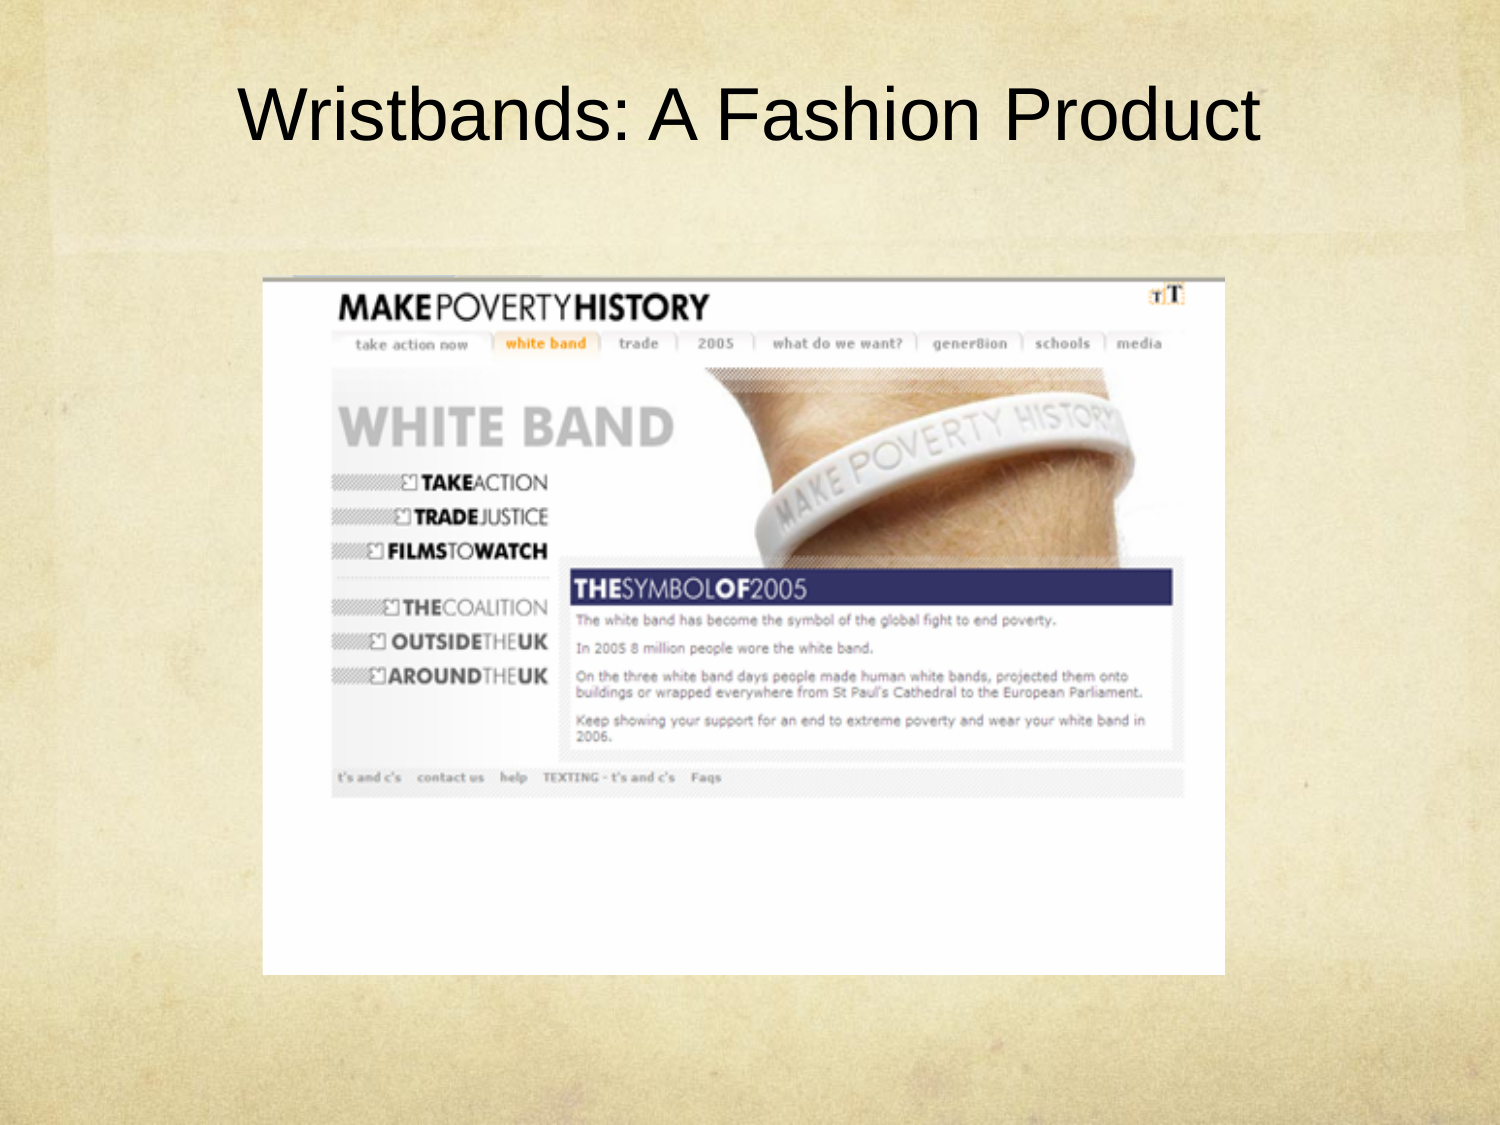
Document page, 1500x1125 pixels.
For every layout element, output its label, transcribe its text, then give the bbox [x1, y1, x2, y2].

picture [0, 0, 1500, 1125]
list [261, 274, 1226, 976]
title Wristbands: A Fashion Product [75, 45, 1425, 175]
